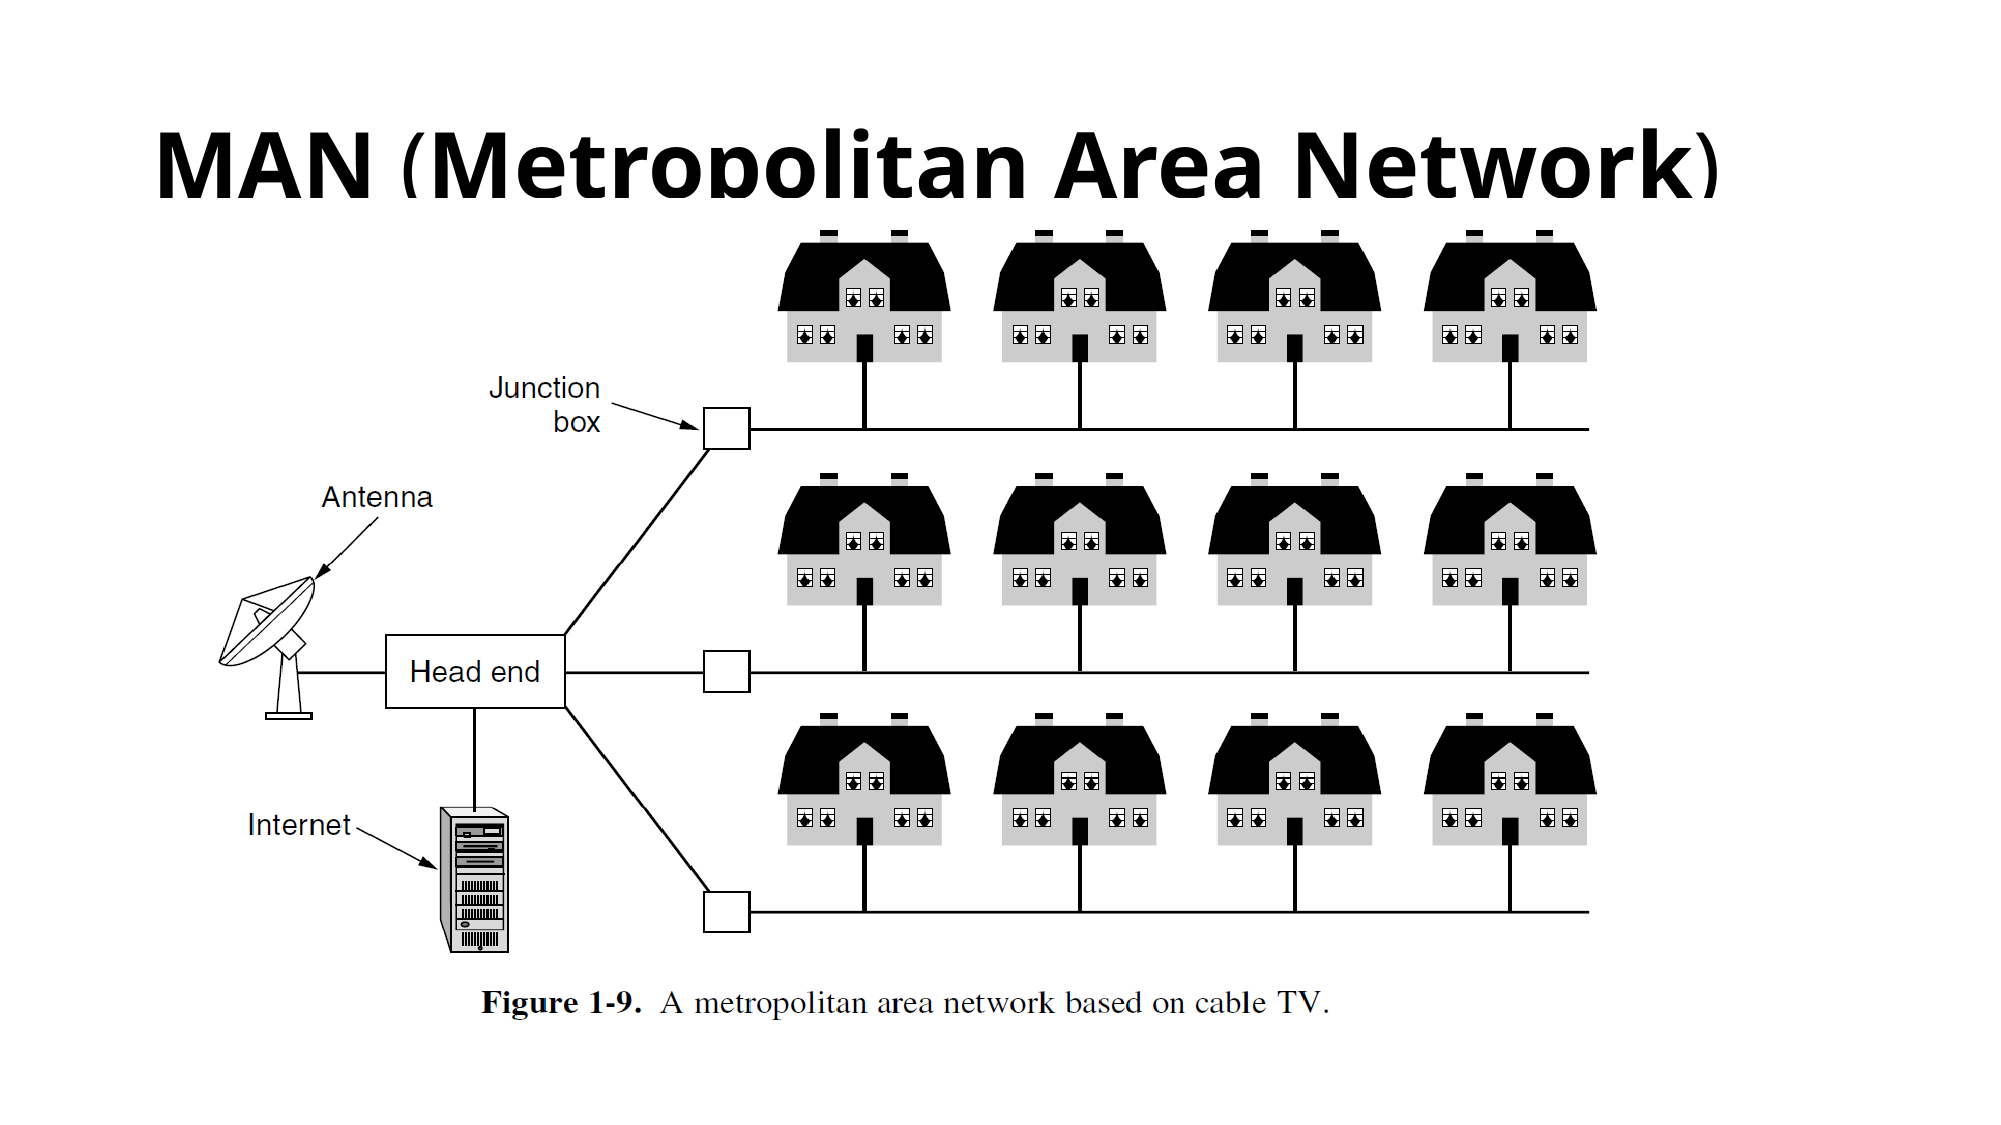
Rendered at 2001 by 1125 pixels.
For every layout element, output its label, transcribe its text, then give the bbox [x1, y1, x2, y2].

title MAN (Metropolitan Area Network) [137, 59, 1863, 278]
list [137, 198, 1742, 1050]
